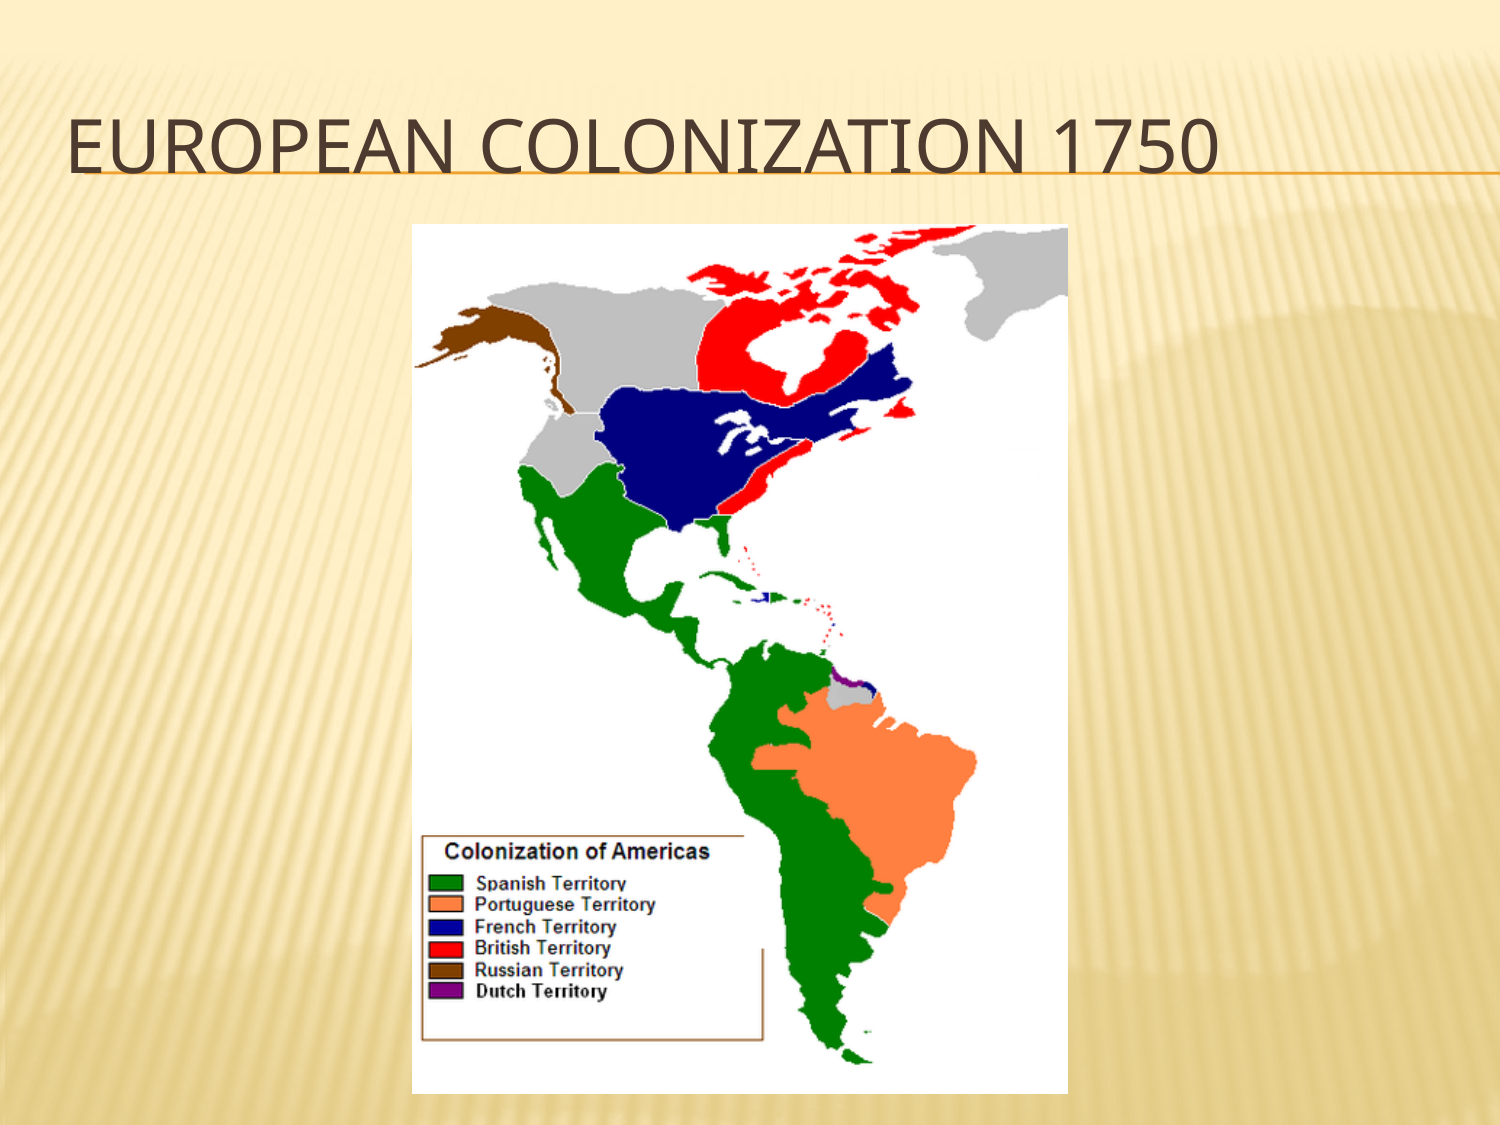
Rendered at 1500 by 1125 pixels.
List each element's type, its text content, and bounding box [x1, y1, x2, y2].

title European colonization 1750 [50, 75, 1475, 213]
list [412, 224, 1068, 1094]
